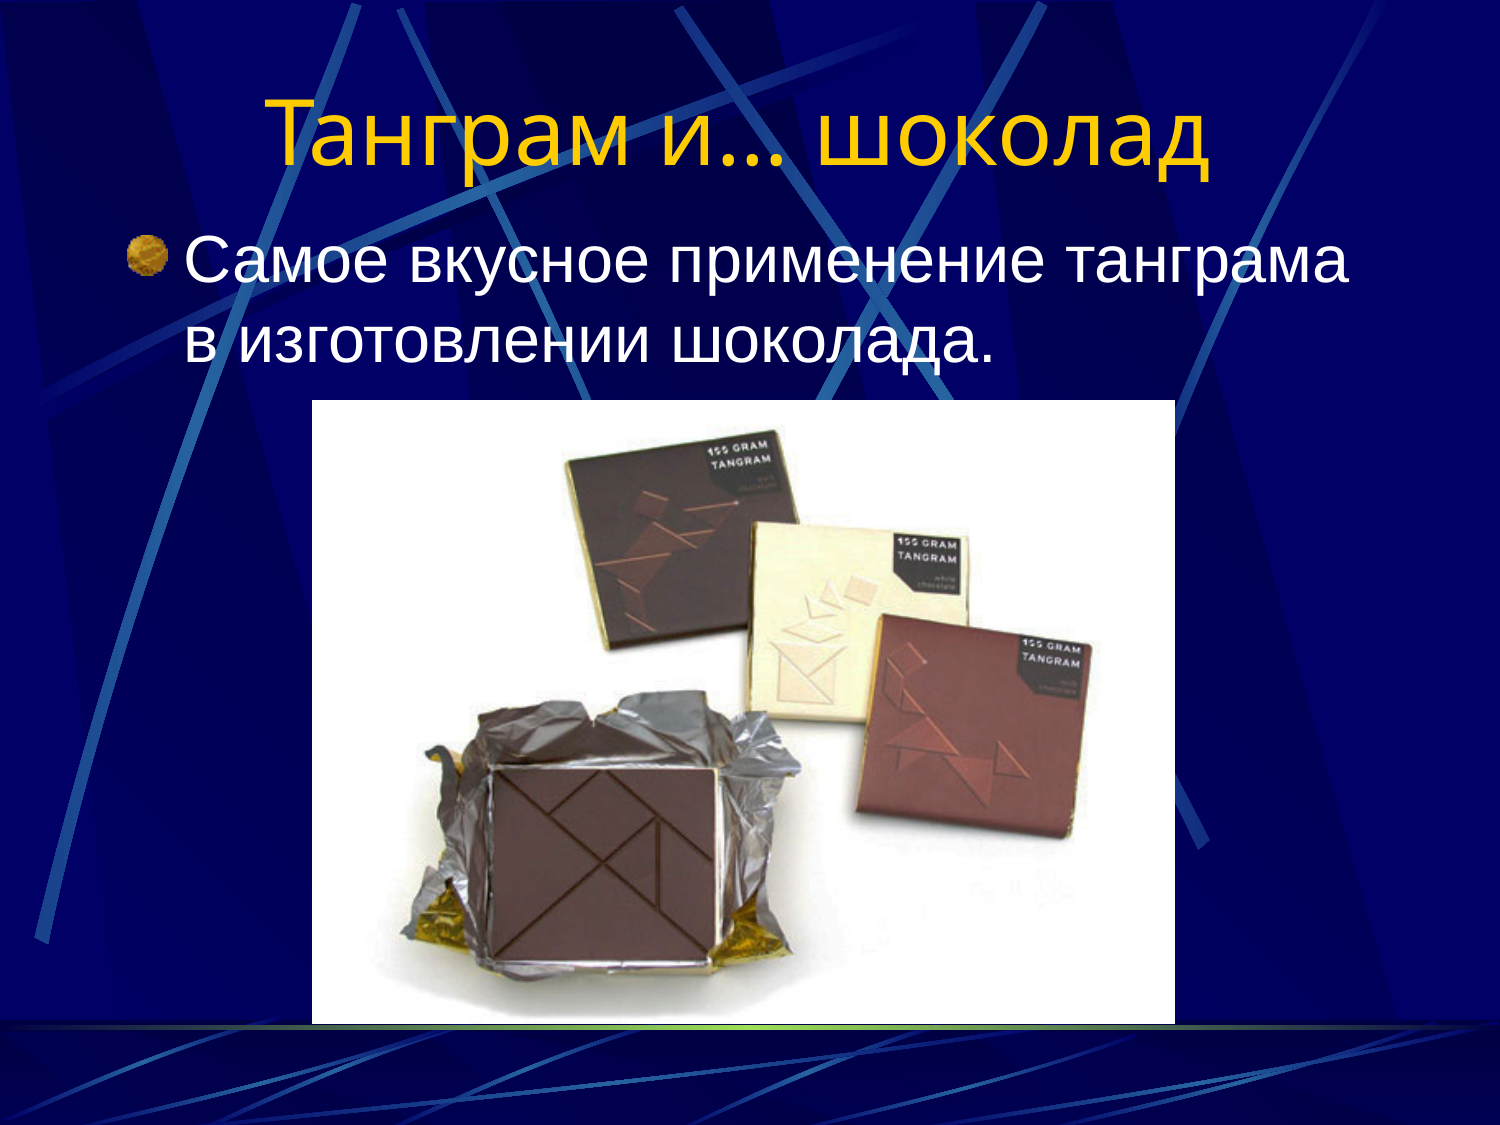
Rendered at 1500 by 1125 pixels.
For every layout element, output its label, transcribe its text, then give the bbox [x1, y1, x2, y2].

picture [312, 400, 1175, 1024]
title Танграм и… шоколад [112, 66, 1388, 192]
picture [127, 235, 168, 276]
list Самое вкусное применение танграма в изготовлении шоколада. [112, 208, 1388, 1000]
